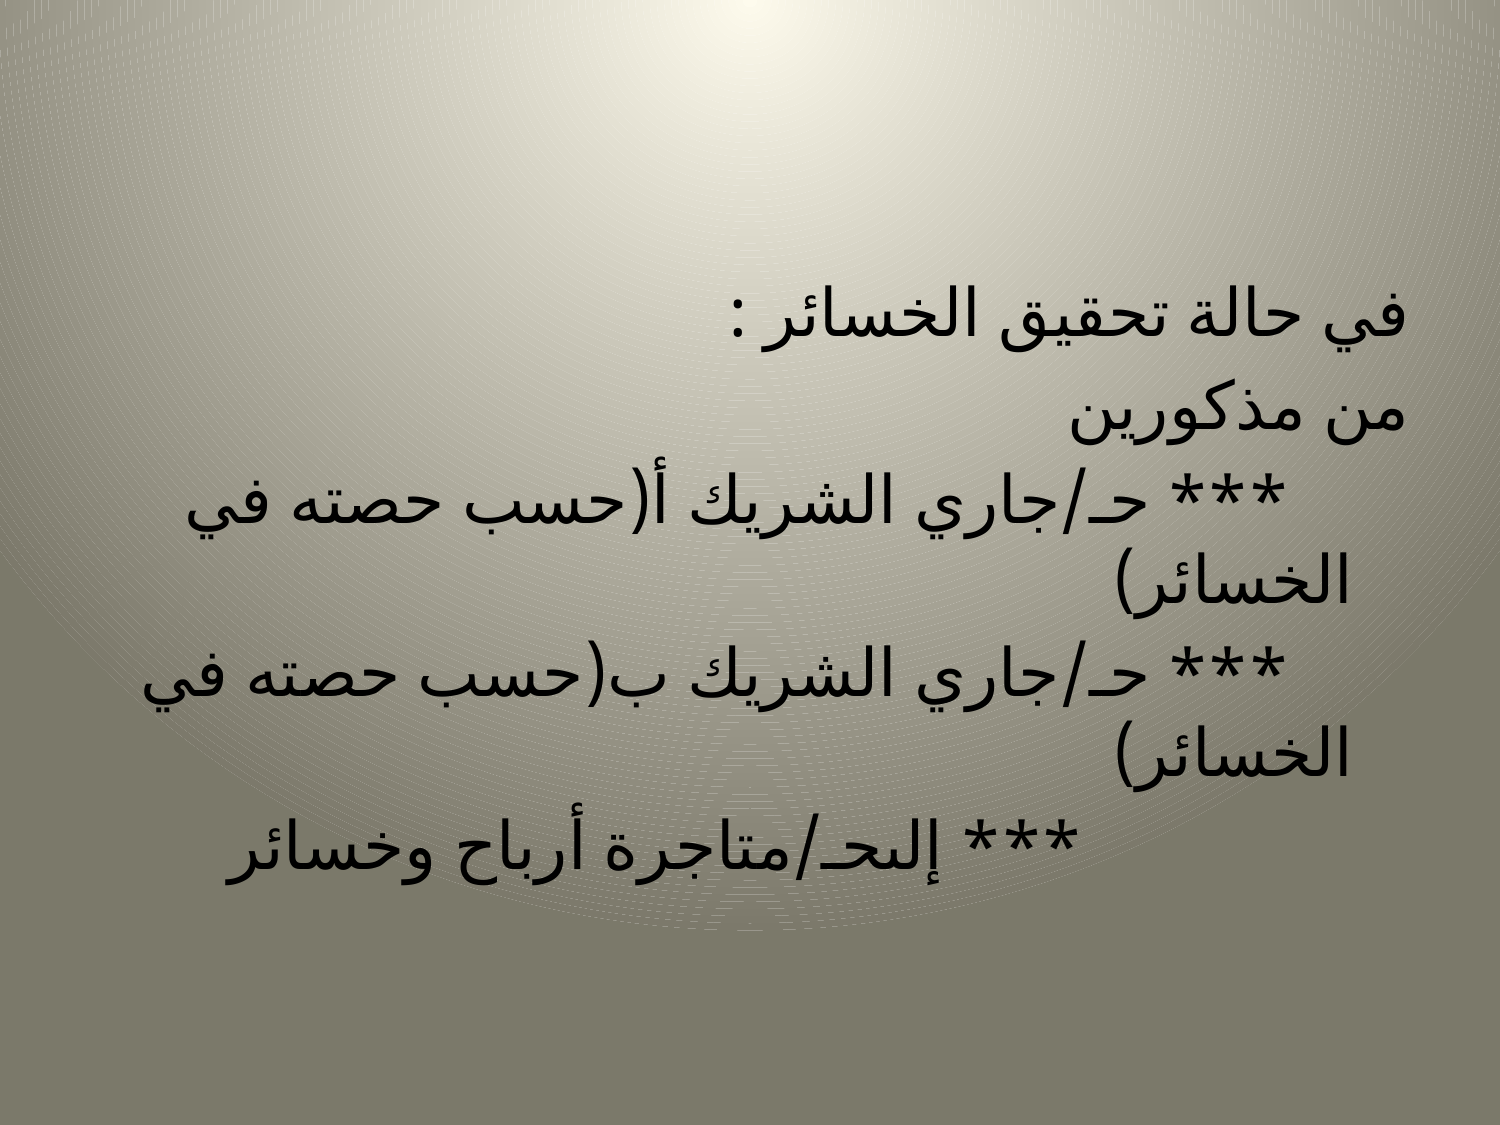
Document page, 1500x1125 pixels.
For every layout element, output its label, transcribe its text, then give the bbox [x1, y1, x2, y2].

list في حالة تحقيق الخسائر : من مذكورين *** حـ/جاري الشريك أ(حسب حصته في الخسائر) *** حـ/جاري الشريك ب(حسب حصته في الخسائر) *** إلىحـ/متاجرة أرباح وخسائر [75, 262, 1425, 1005]
